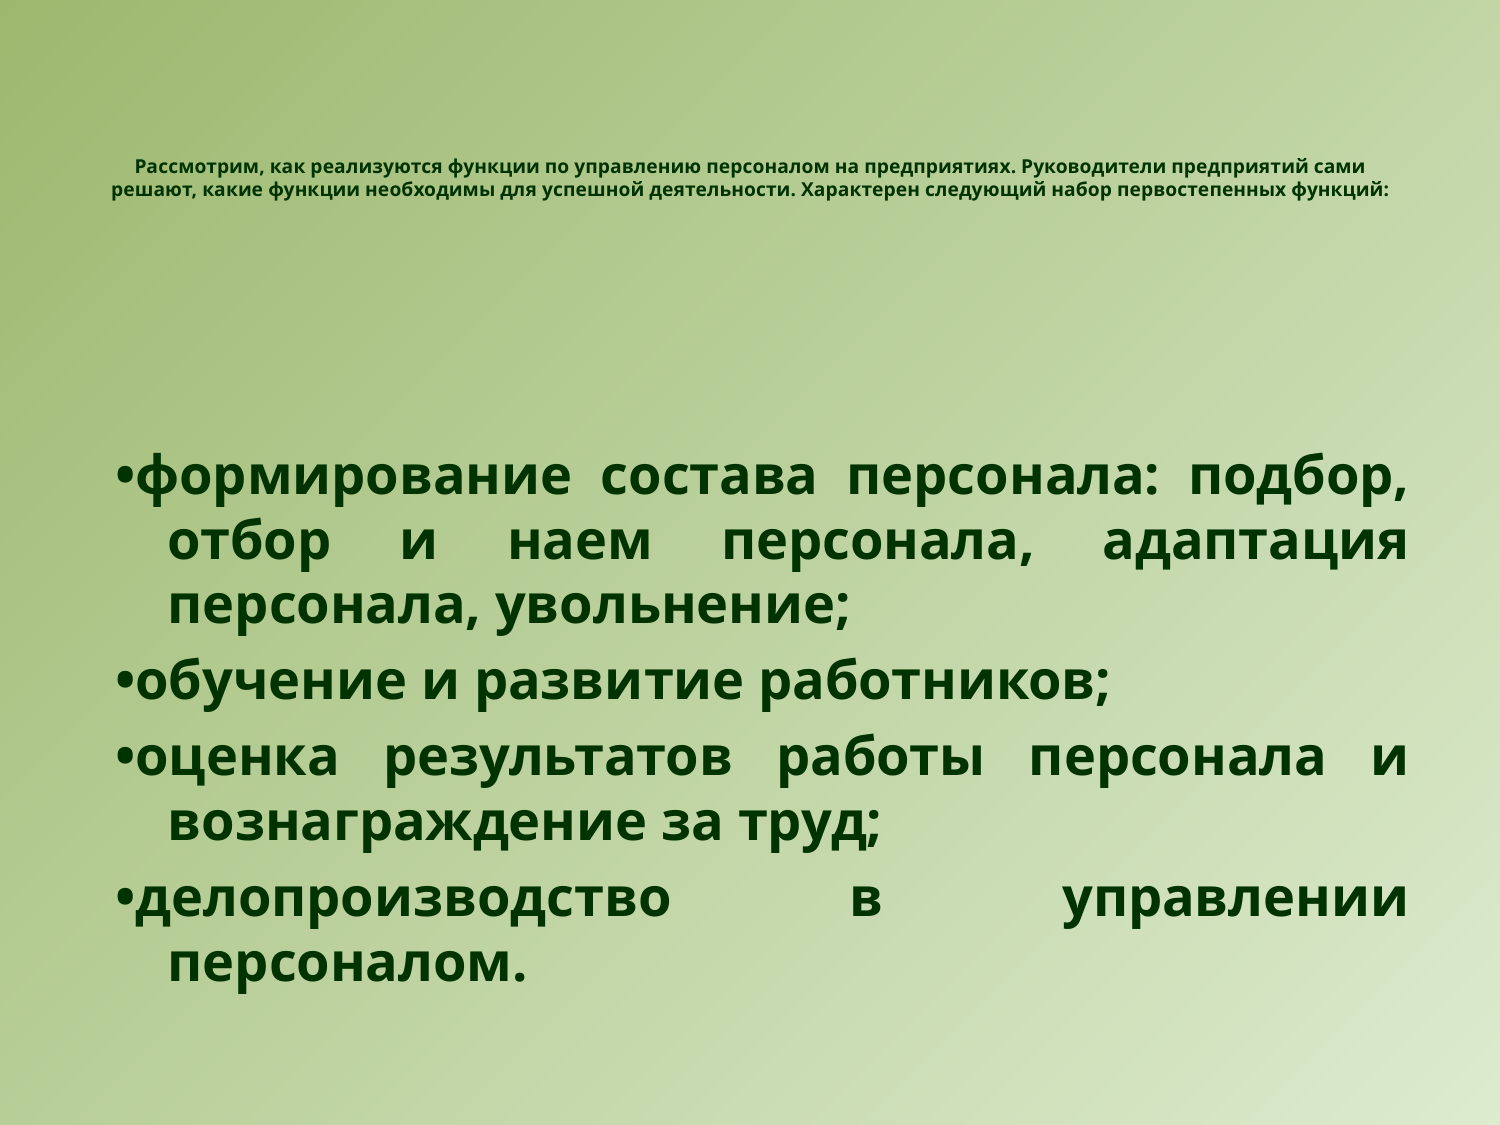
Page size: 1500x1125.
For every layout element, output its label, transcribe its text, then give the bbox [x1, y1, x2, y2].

title Рассмотрим, как реализуются функции по управлению персоналом на предприятиях. Руководители предприятий сами решают, какие функции необходимы для успешной деятельности. Характерен следующий набор первостепенных функций: [75, 45, 1425, 233]
list •формирование состава персонала: подбор, отбор и наем персонала, адаптация персонала, увольнение; •обучение и развитие работников; •оценка результатов работы персонала и вознаграждение за труд; •делопроизводство в управлении персоналом. [100, 432, 1425, 1005]
